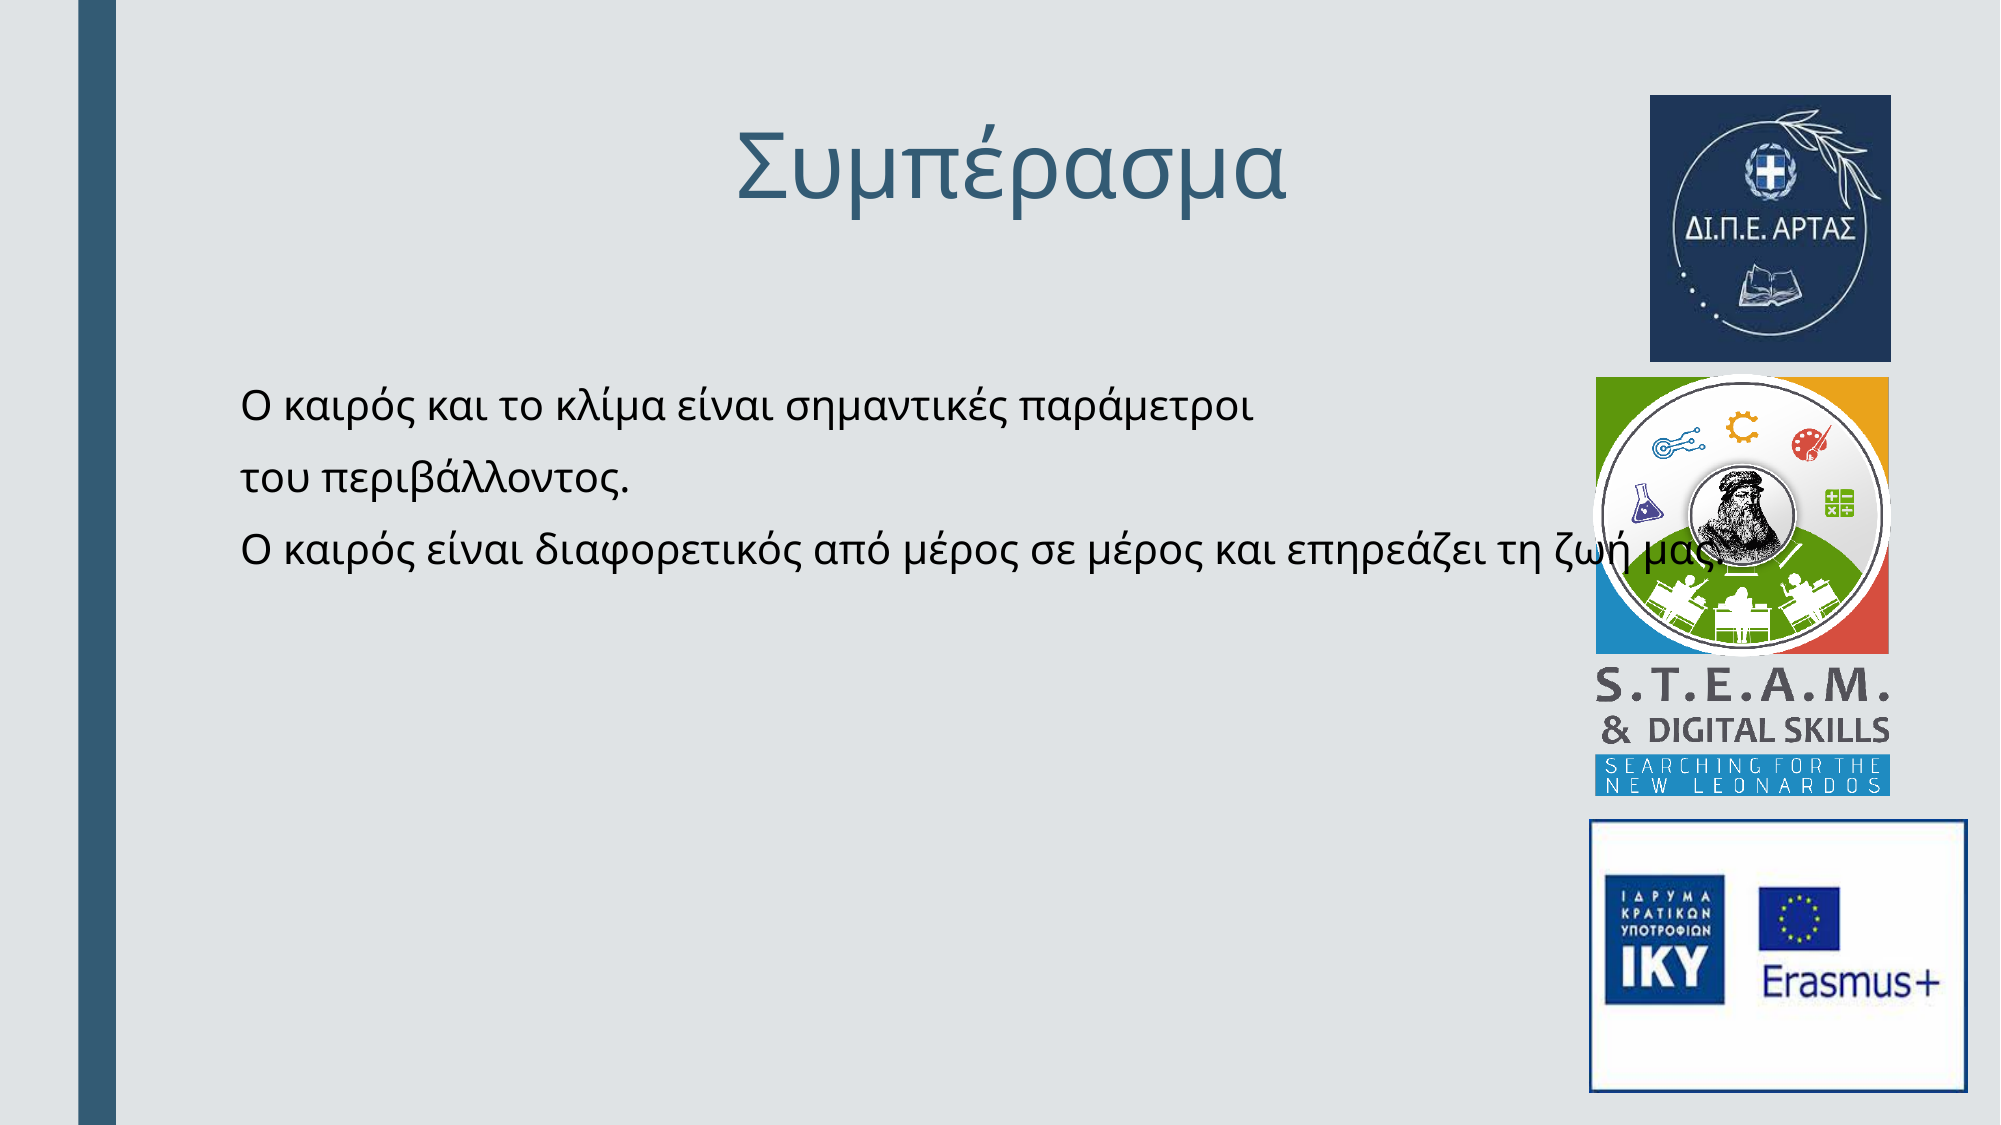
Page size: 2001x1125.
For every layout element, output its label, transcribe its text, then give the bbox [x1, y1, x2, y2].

title Συμπέρασμα [224, 112, 1650, 357]
list Ο καιρός και το κλίμα είναι σημαντικές παράμετροι του περιβάλλοντος. Ο καιρός είναι διαφορετικός από μέρος σε μέρος και επηρεάζει τη ζωή μας. [224, 374, 1801, 963]
picture [1593, 374, 1891, 796]
picture [1650, 94, 1891, 362]
picture [1588, 819, 1968, 1093]
